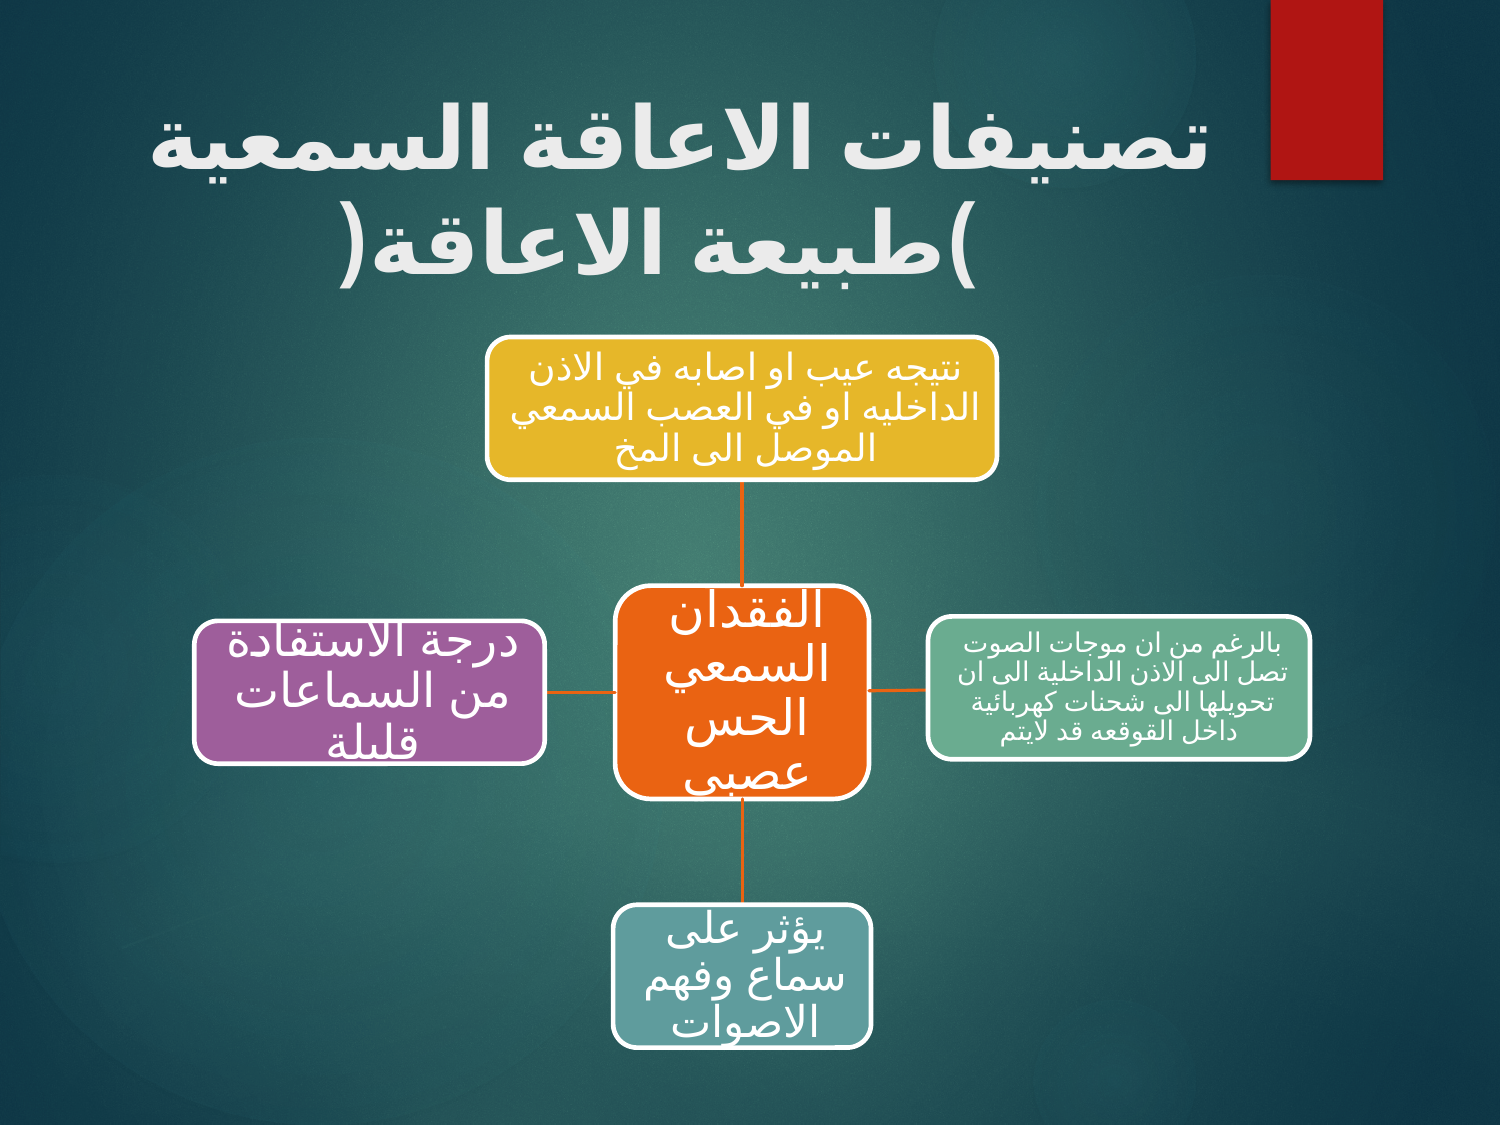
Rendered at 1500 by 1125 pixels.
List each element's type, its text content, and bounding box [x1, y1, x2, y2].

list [74, 336, 1426, 1048]
title تصنيفات الاعاقة السمعية )طبيعة الاعاقة( [79, 74, 1237, 304]
